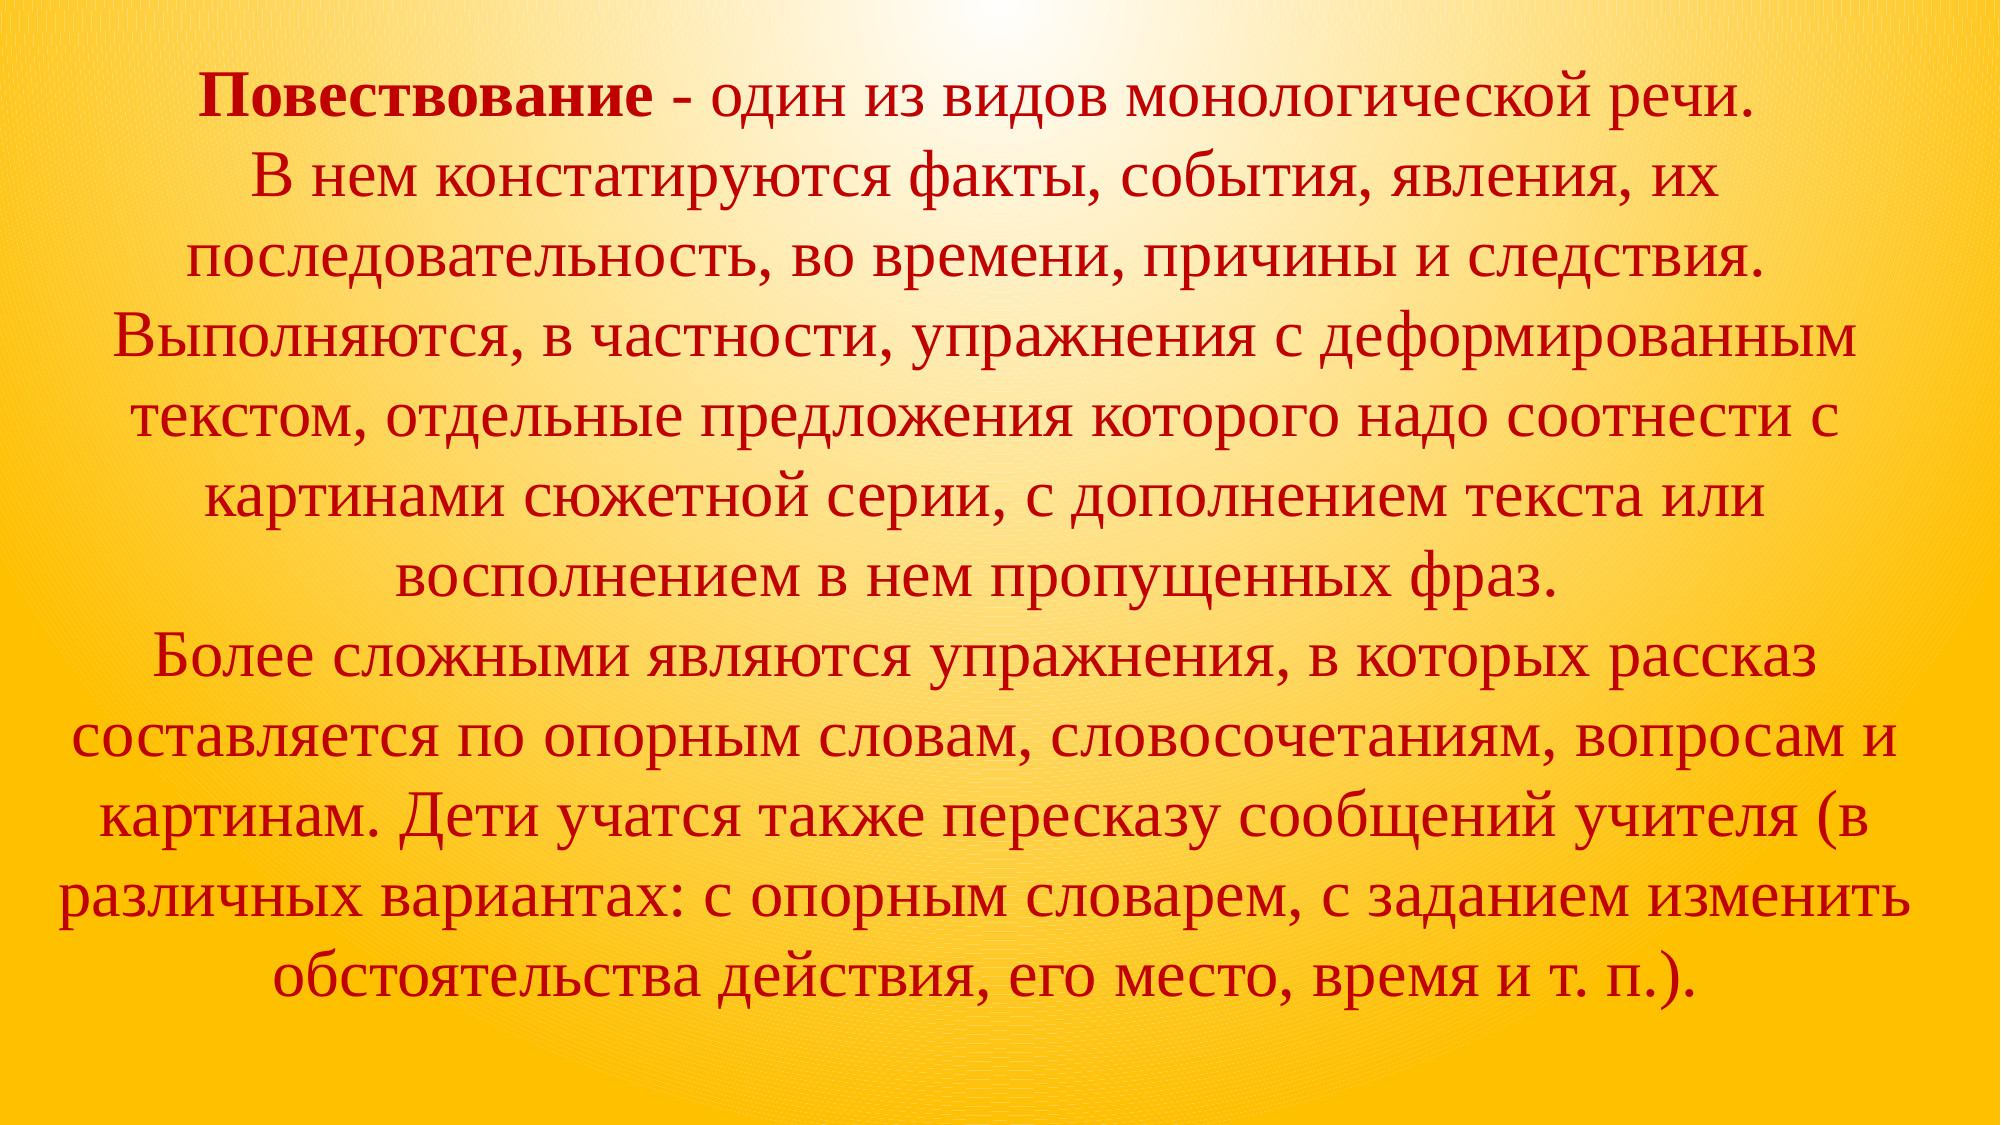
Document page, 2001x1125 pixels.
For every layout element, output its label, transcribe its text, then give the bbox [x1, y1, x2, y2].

text_box Повествование - один из видов монологической речи. В нем констатируются факты, события, явления, их последовательность, во времени, причины и следствия. Выполняются, в частности, упражнения с деформированным текстом, отдельные предложения которого надо соотнести с картинами сюжетной серии, с дополнением текста или восполнением в нем пропущенных фраз. Более сложными являются упражнения, в которых рассказ составляется по опорным словам, словосочетаниям, вопросам и картинам. Дети учатся также пересказу сообщений учителя (в различных вариантах: с опорным словарем, с заданием изменить обстоятельства действия, его место, время и т. п.). [26, 42, 1946, 1017]
